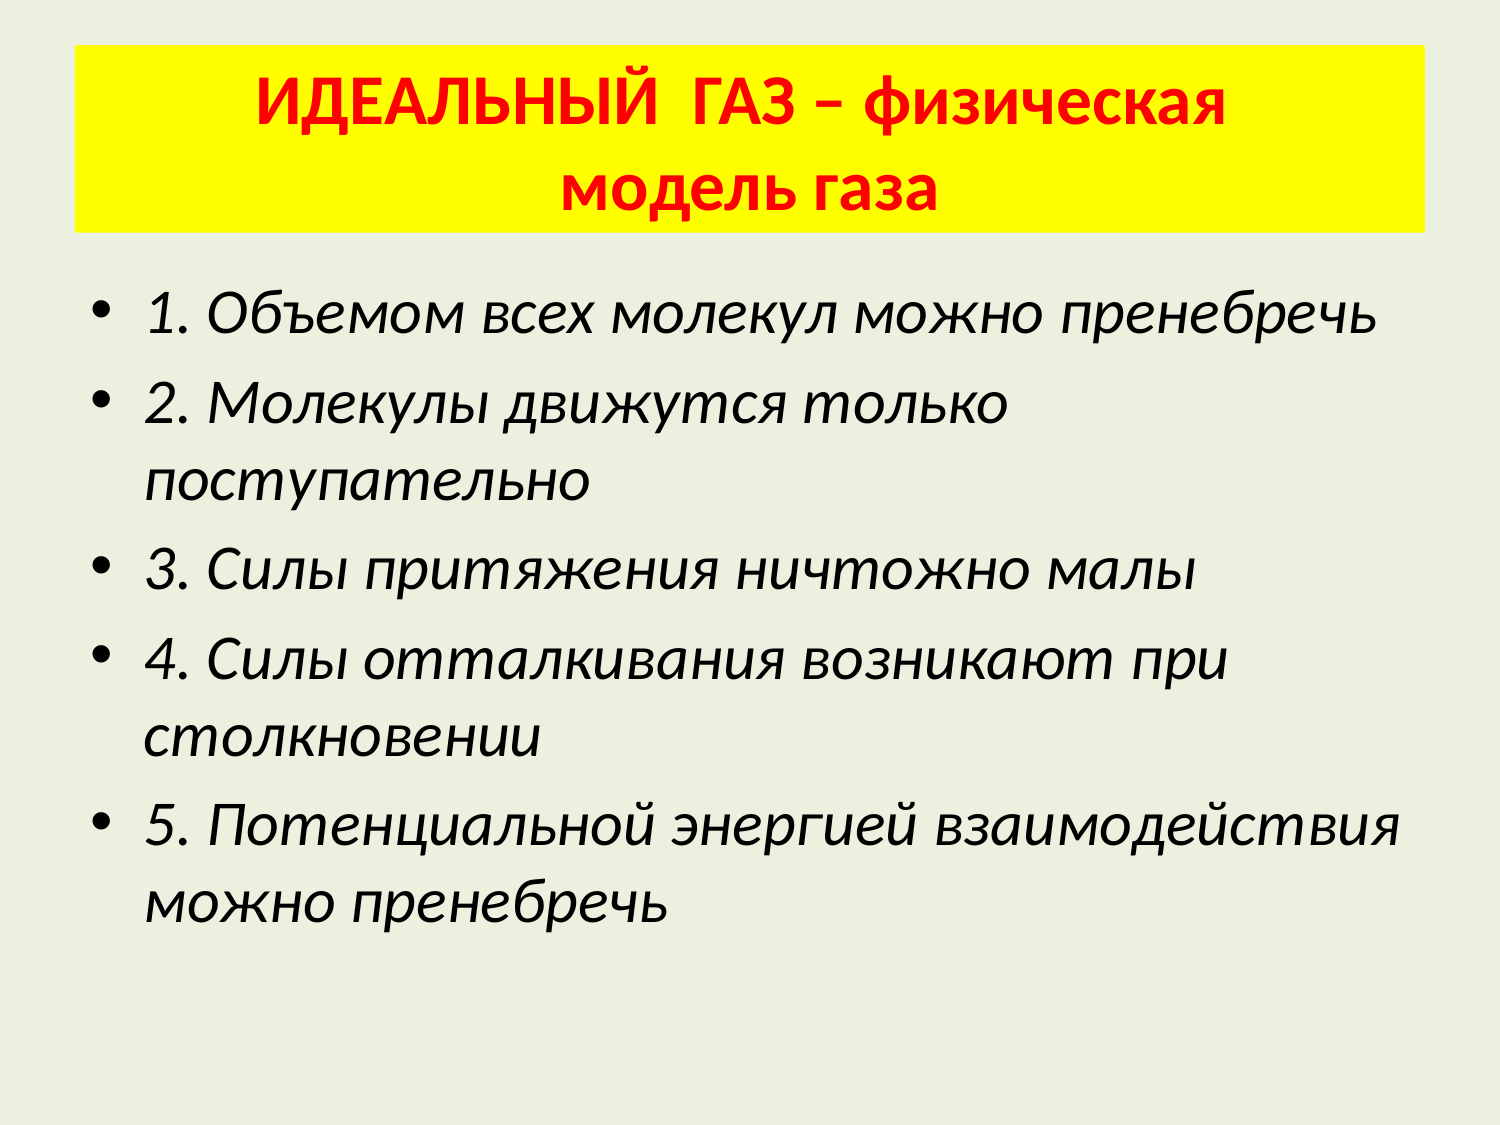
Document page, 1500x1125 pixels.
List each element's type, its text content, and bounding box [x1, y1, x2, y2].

title ИДЕАЛЬНЫЙ ГАЗ – физическая модель газа [75, 45, 1425, 233]
list 1. Объемом всех молекул можно пренебречь 2. Молекулы движутся только поступательно 3. Силы притяжения ничтожно малы 4. Силы отталкивания возникают при столкновении 5. Потенциальной энергией взаимодействия можно пренебречь [75, 262, 1425, 1005]
